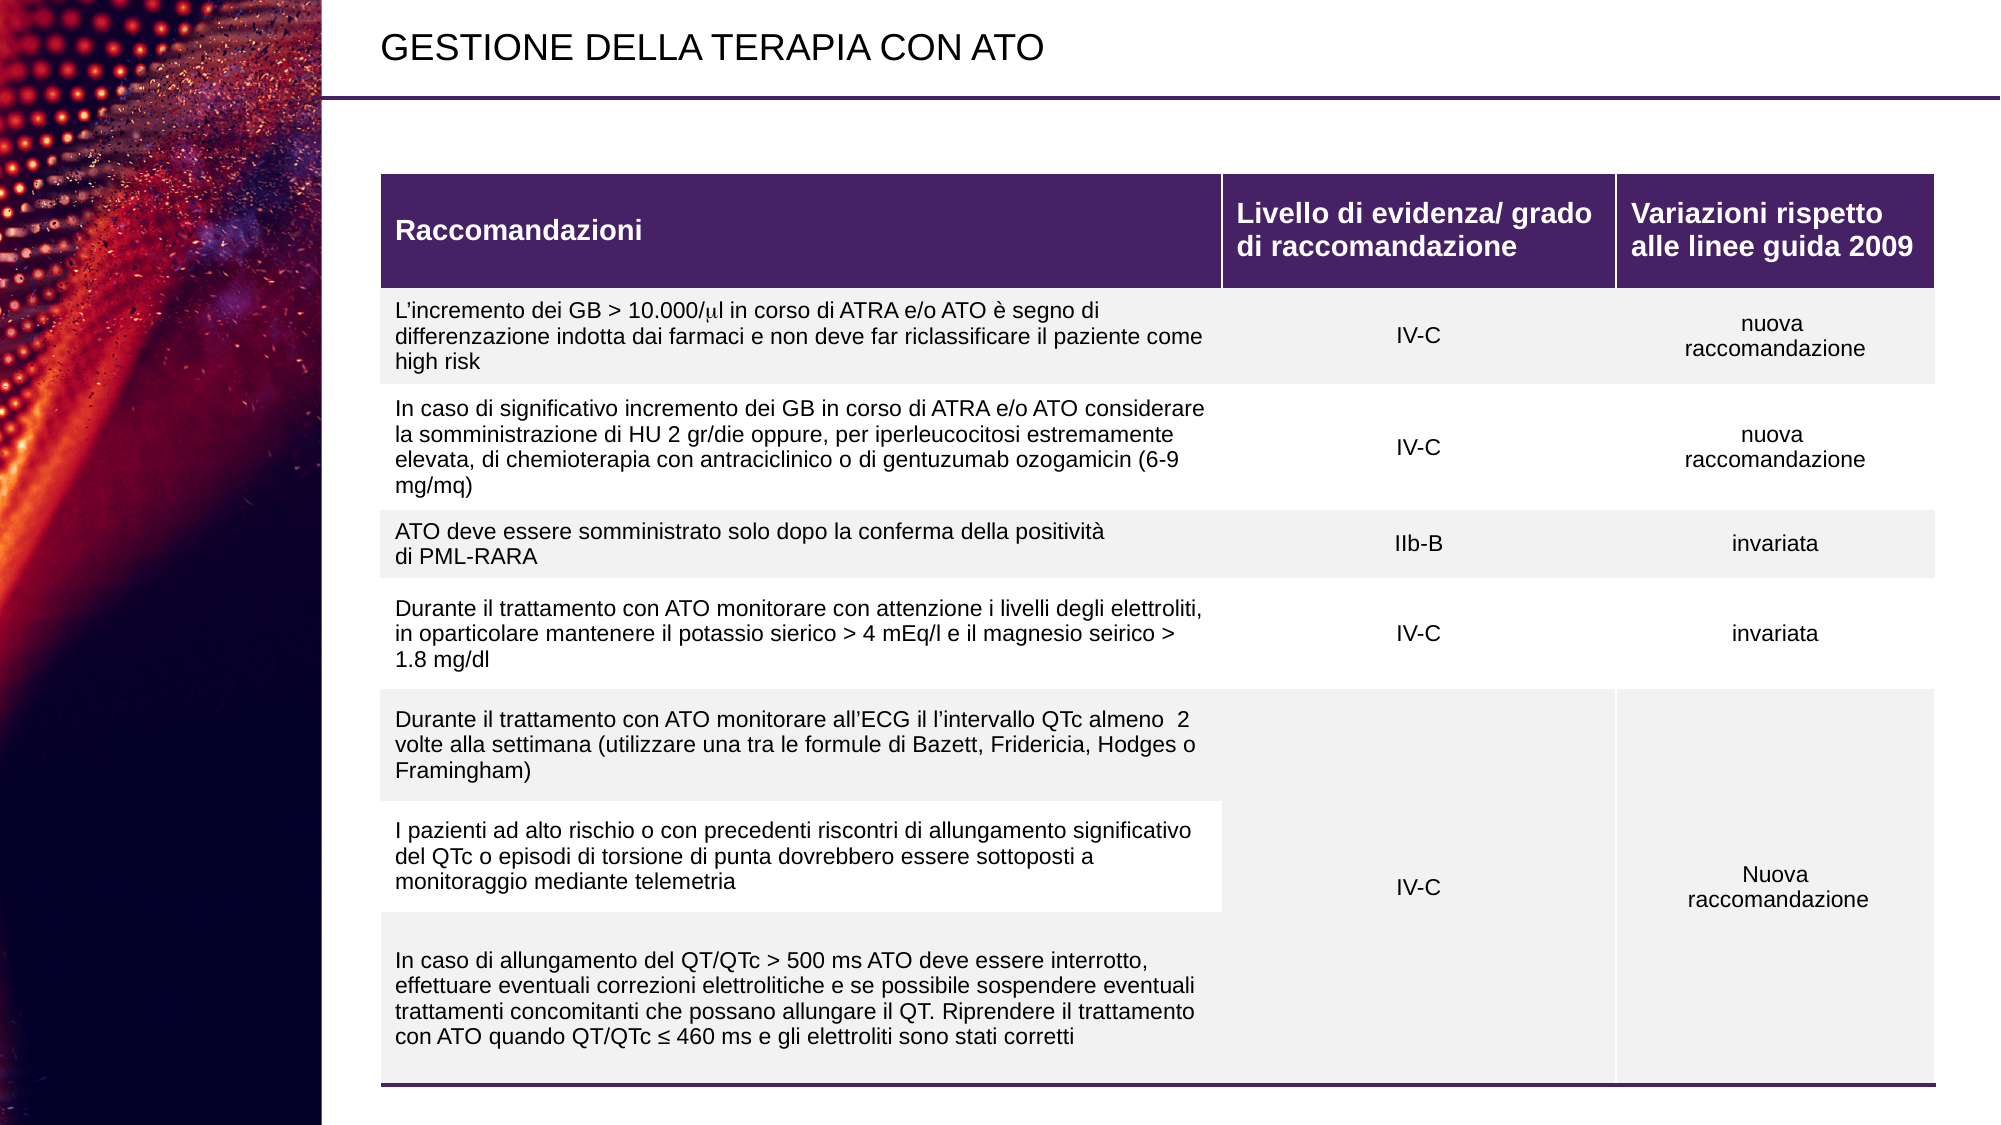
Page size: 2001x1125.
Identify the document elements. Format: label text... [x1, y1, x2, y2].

table_header Variazioni rispetto alle linee guida 2009 [1617, 174, 1934, 288]
table_header Livello di evidenza/ grado di raccomandazione [1223, 174, 1615, 288]
table_cell In caso di allungamento del QT/QTc > 500 ms ATO deve essere interrotto, effettuare eventuali correzioni elettrolitiche e se possibile sospendere eventuali trattamenti concomitanti che possano allungare il QT. Riprendere il trattamento con ATO quando QT/QTc ≤ 460 ms e gli elettroliti sono stati corretti [381, 912, 1222, 1083]
table_cell invariata [1616, 578, 1935, 689]
table_cell I pazienti ad alto rischio o con precedenti riscontri di allungamento significativo del QTc o episodi di torsione di punta dovrebbero essere sottoposti a monitoraggio mediante telemetria [380, 801, 1222, 912]
table_cell In caso di significativo incremento dei GB in corso di ATRA e/o ATO considerare la somministrazione di HU 2 gr/die oppure, per iperleucocitosi estremamente elevata, di chemioterapia con antraciclinico o di gentuzumab ozogamicin (6-9 mg/mq) [380, 384, 1222, 510]
table_cell nuova raccomandazione [1616, 288, 1935, 384]
table_cell ATO deve essere somministrato solo dopo la conferma della positività di PML-RARA [380, 510, 1222, 578]
table_cell Durante il trattamento con ATO monitorare con attenzione i livelli degli elettroliti, in oparticolare mantenere il potassio sierico > 4 mEq/l e il magnesio seirico > 1.8 mg/dl [380, 578, 1222, 689]
table_cell Nuova raccomandazione [1617, 689, 1934, 1083]
table_cell Durante il trattamento con ATO monitorare all’ECG il l’intervallo QTc almeno 2 volte alla settimana (utilizzare una tra le formule di Bazett, Fridericia, Hodges o Framingham) [380, 689, 1222, 801]
table_cell invariata [1616, 510, 1935, 578]
table_cell IV-C [1222, 578, 1616, 689]
table_cell nuova raccomandazione [1616, 384, 1935, 510]
table_cell IV-C [1222, 689, 1615, 1083]
table_header Raccomandazioni [381, 174, 1221, 288]
table_cell IV-C [1222, 384, 1616, 510]
table_cell IV-C [1222, 288, 1616, 384]
title GESTIONE DELLA TERAPIA CON ATO [365, 0, 2000, 98]
picture [0, 0, 322, 1125]
table_cell IIb-B [1222, 510, 1616, 578]
table_cell L’incremento dei GB > 10.000/ml in corso di ATRA e/o ATO è segno di differenzazione indotta dai farmaci e non deve far riclassificare il paziente come high risk [380, 288, 1222, 384]
